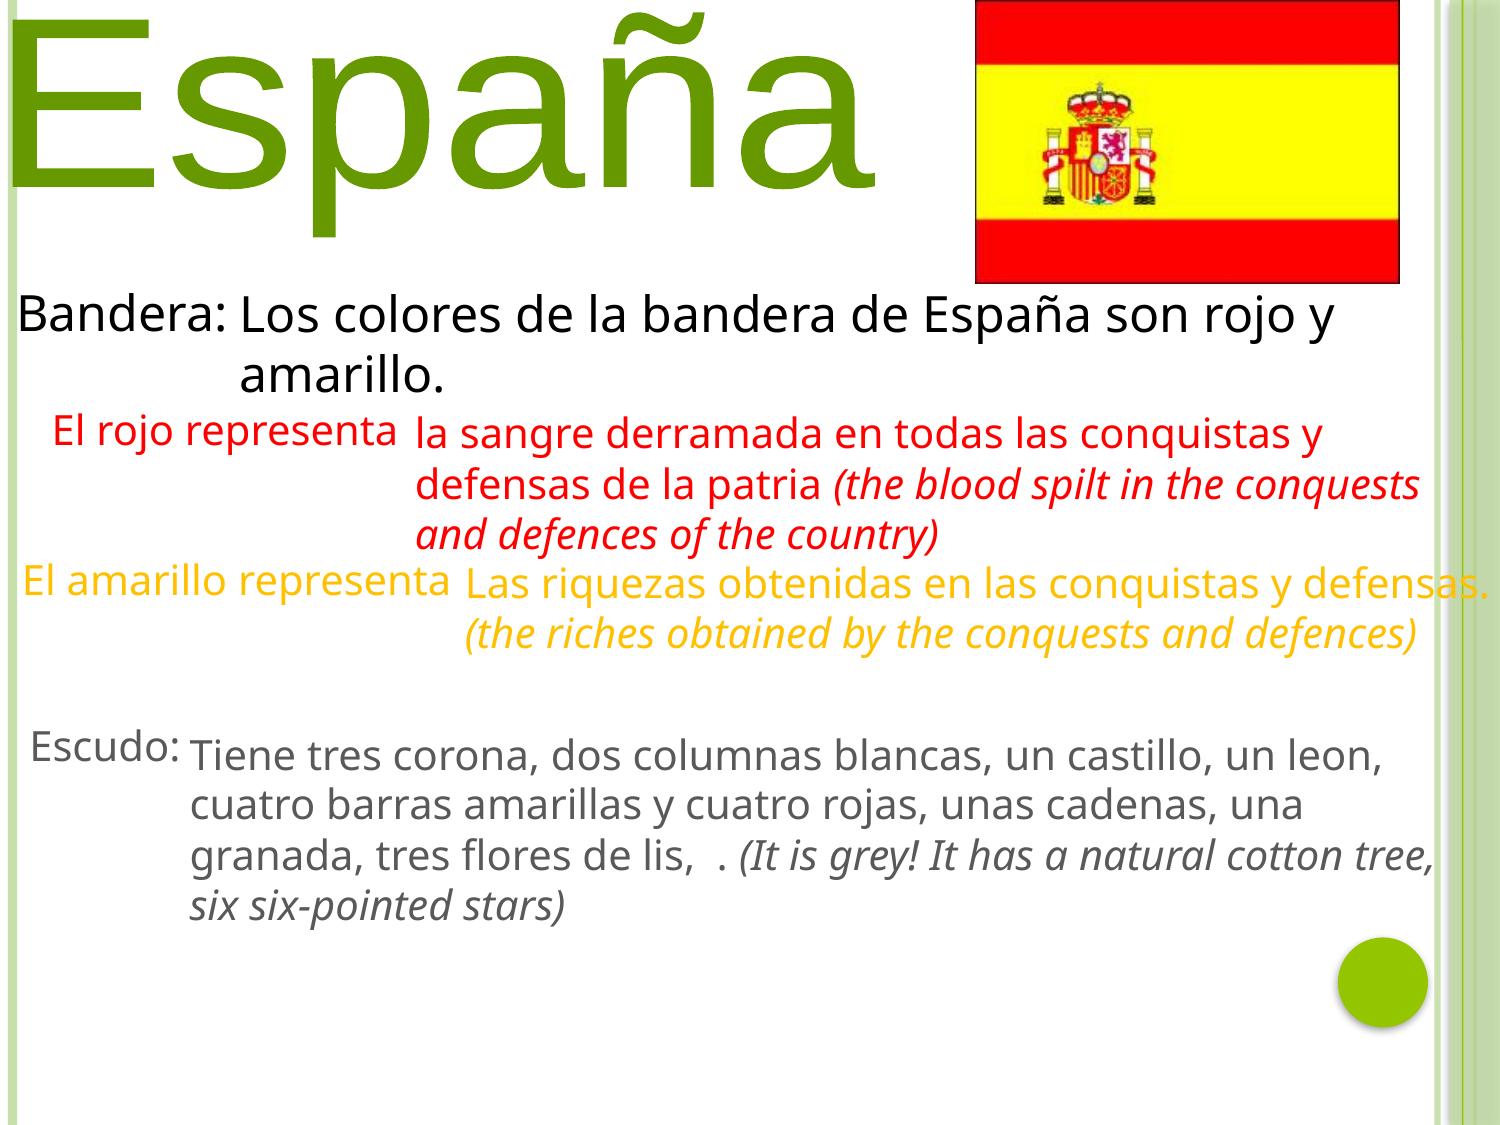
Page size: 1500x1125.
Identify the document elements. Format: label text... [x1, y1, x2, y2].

text_box Los colores de la bandera de España son rojo y amarillo. [224, 274, 1500, 410]
picture [974, 0, 1401, 284]
text_box El amarillo representa [7, 546, 467, 612]
text_box El rojo representa [0, 396, 463, 462]
text_box Bandera: [1, 274, 224, 349]
text_box Tiene tres corona, dos columnas blancas, un castillo, un leon, cuatro barras amarillas y cuatro rojas, unas cadenas, una granada, tres flores de lis, . (It is grey! It has a natural cotton tree, six six-pointed stars) [174, 720, 1470, 936]
text_box Escudo: [14, 712, 196, 778]
text_box la sangre derramada en todas las conquistas y defensas de la patria (the blood spilt in the conquests and defences of the country) [399, 399, 1488, 549]
text_box Las riquezas obtenidas en las conquistas y defensas. (the riches obtained by the conquests and defences) [449, 549, 1500, 665]
